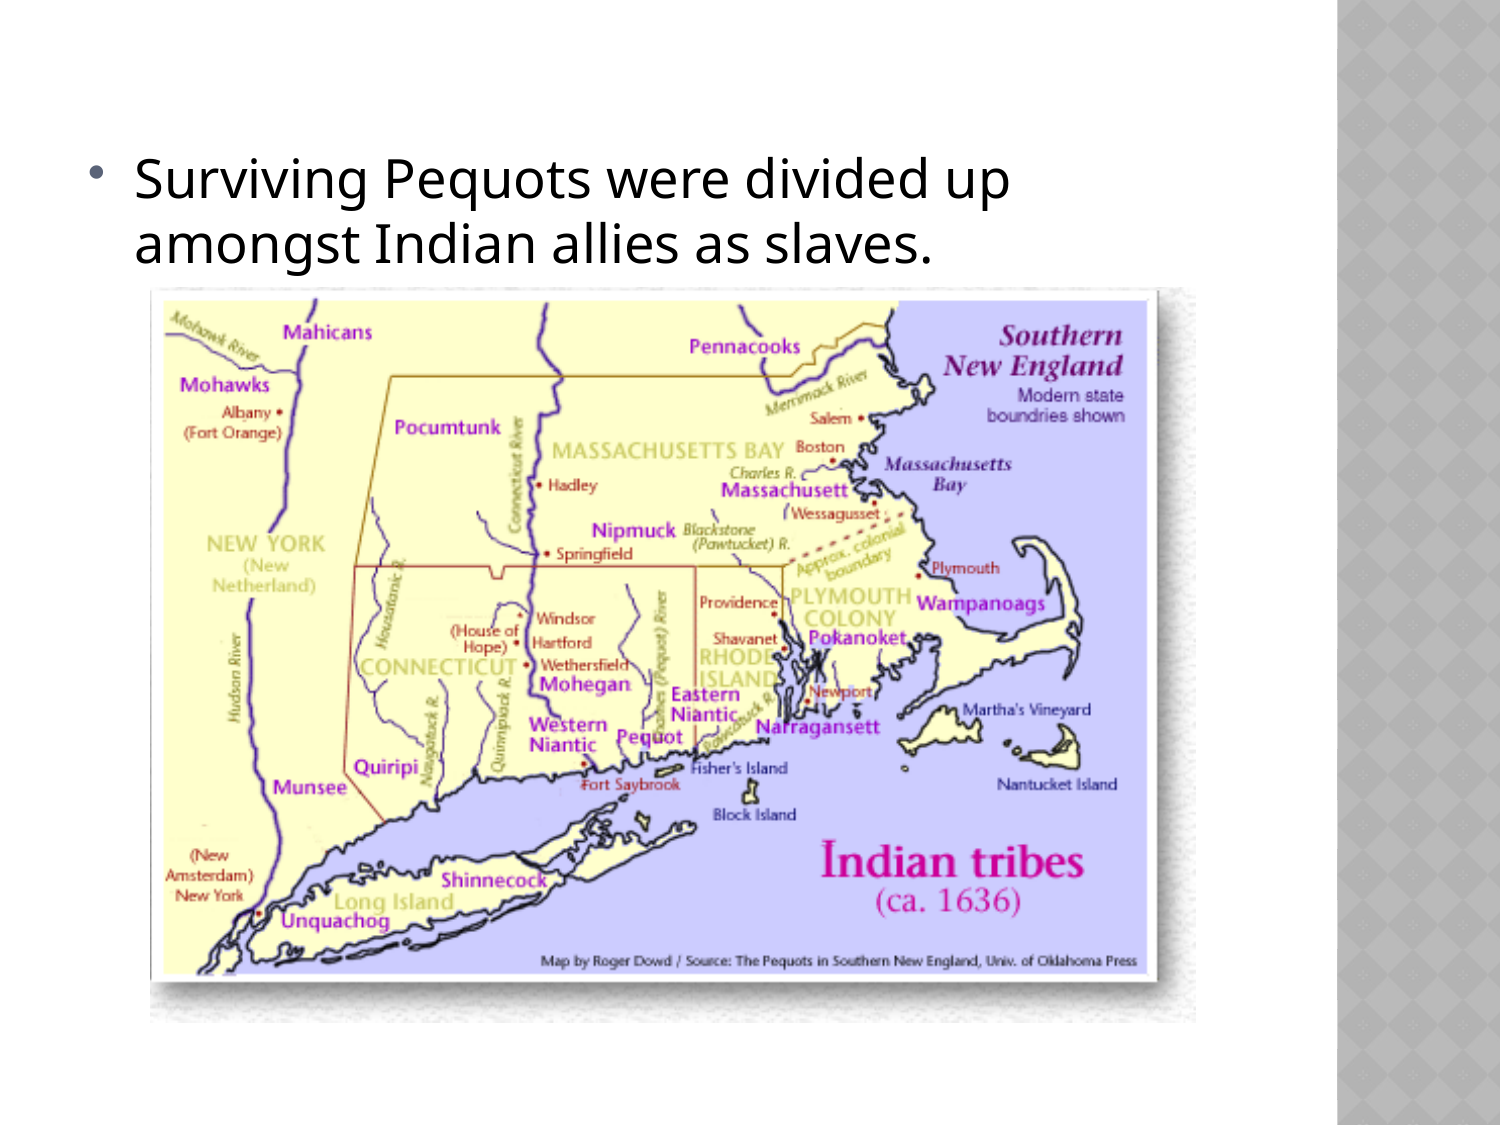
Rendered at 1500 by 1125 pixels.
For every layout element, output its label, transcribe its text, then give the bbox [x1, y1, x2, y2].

list Surviving Pequots were divided up amongst Indian allies as slaves. [75, 137, 1263, 1059]
picture [149, 286, 1197, 1023]
